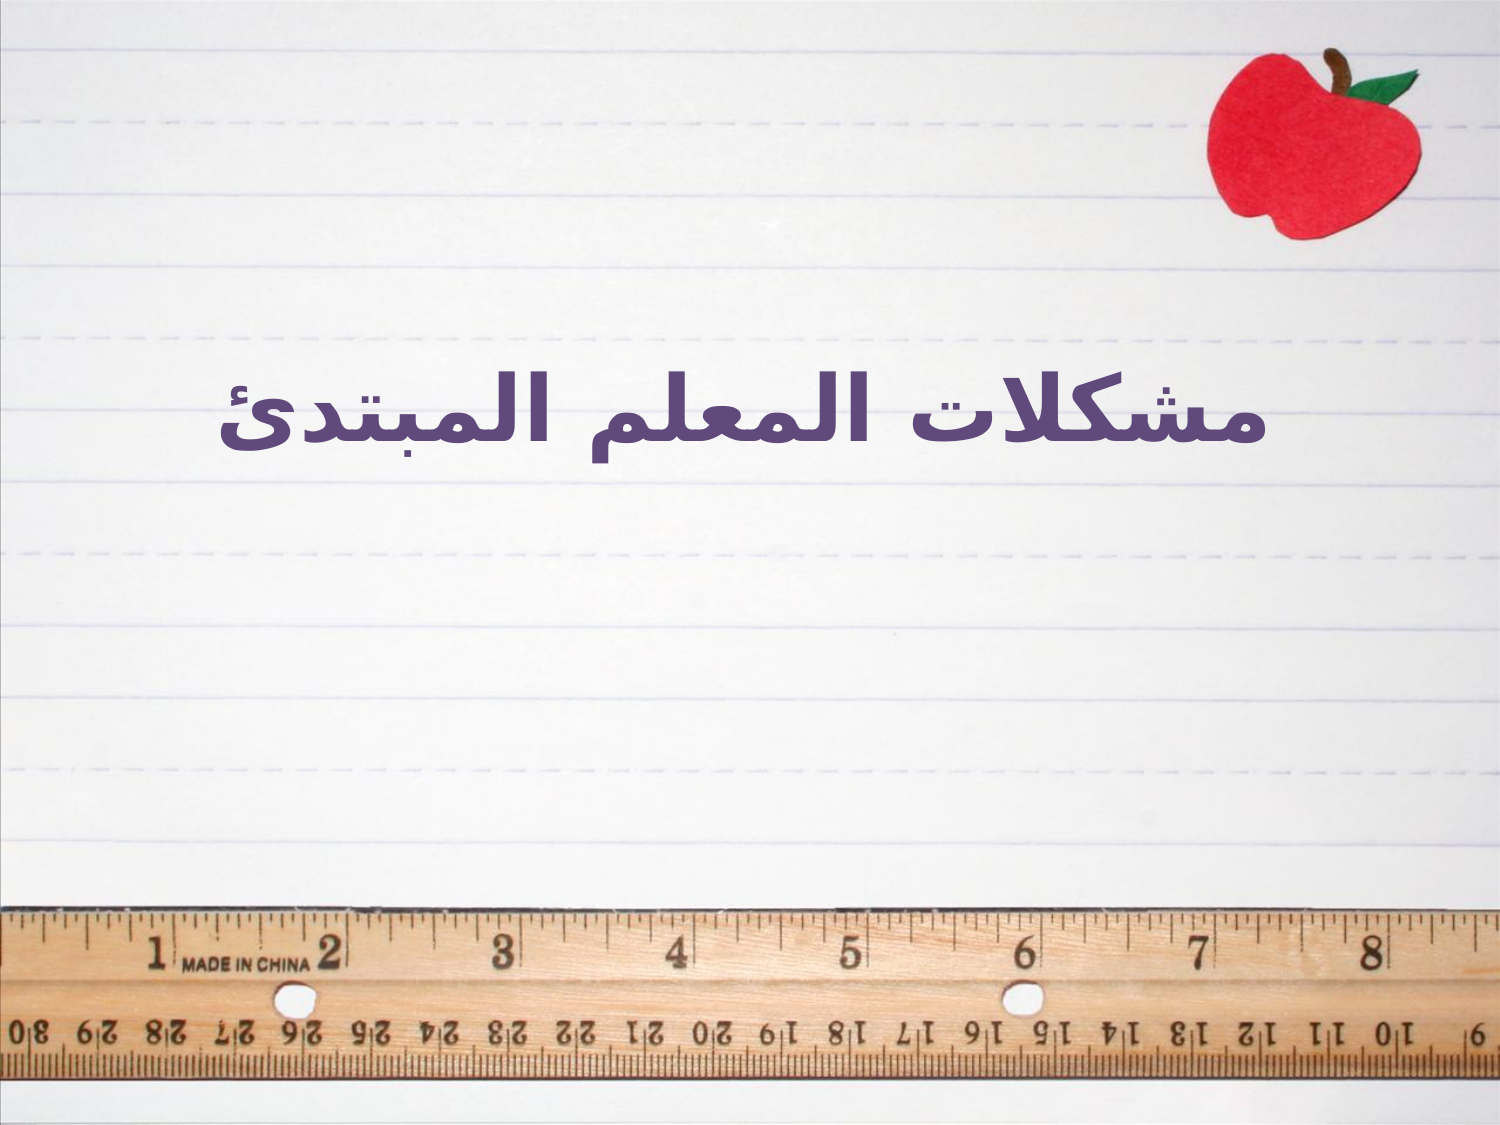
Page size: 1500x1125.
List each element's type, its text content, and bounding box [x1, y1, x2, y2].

picture [0, 0, 1500, 1125]
title مشكلات المعلم المبتدئ [64, 314, 1424, 715]
